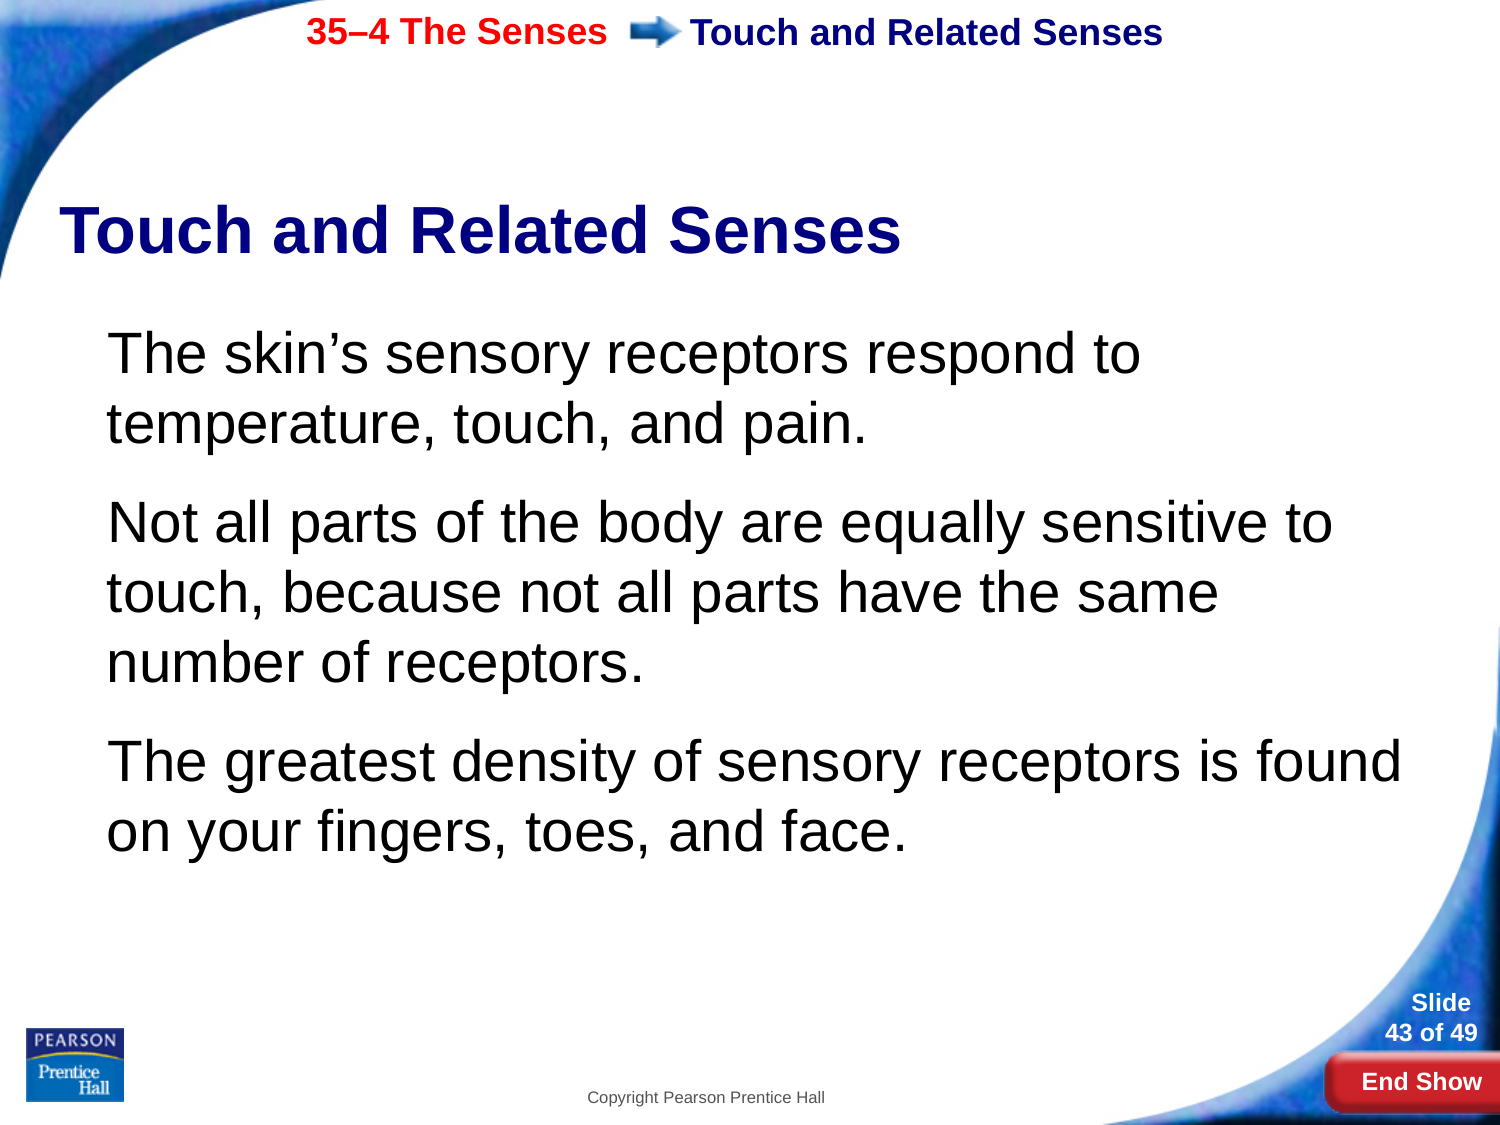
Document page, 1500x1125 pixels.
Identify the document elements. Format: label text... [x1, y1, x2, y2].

footer Copyright Pearson Prentice Hall [468, 1078, 945, 1105]
list Touch and Related Senses The skin’s sensory receptors respond to temperature, touch, and pain. Not all parts of the body are equally sensitive to touch, because not all parts have the same number of receptors. The greatest density of sensory receptors is found on your fingers, toes, and face. [44, 179, 1448, 976]
picture [0, 0, 1500, 1125]
title Touch and Related Senses [674, 0, 1344, 76]
